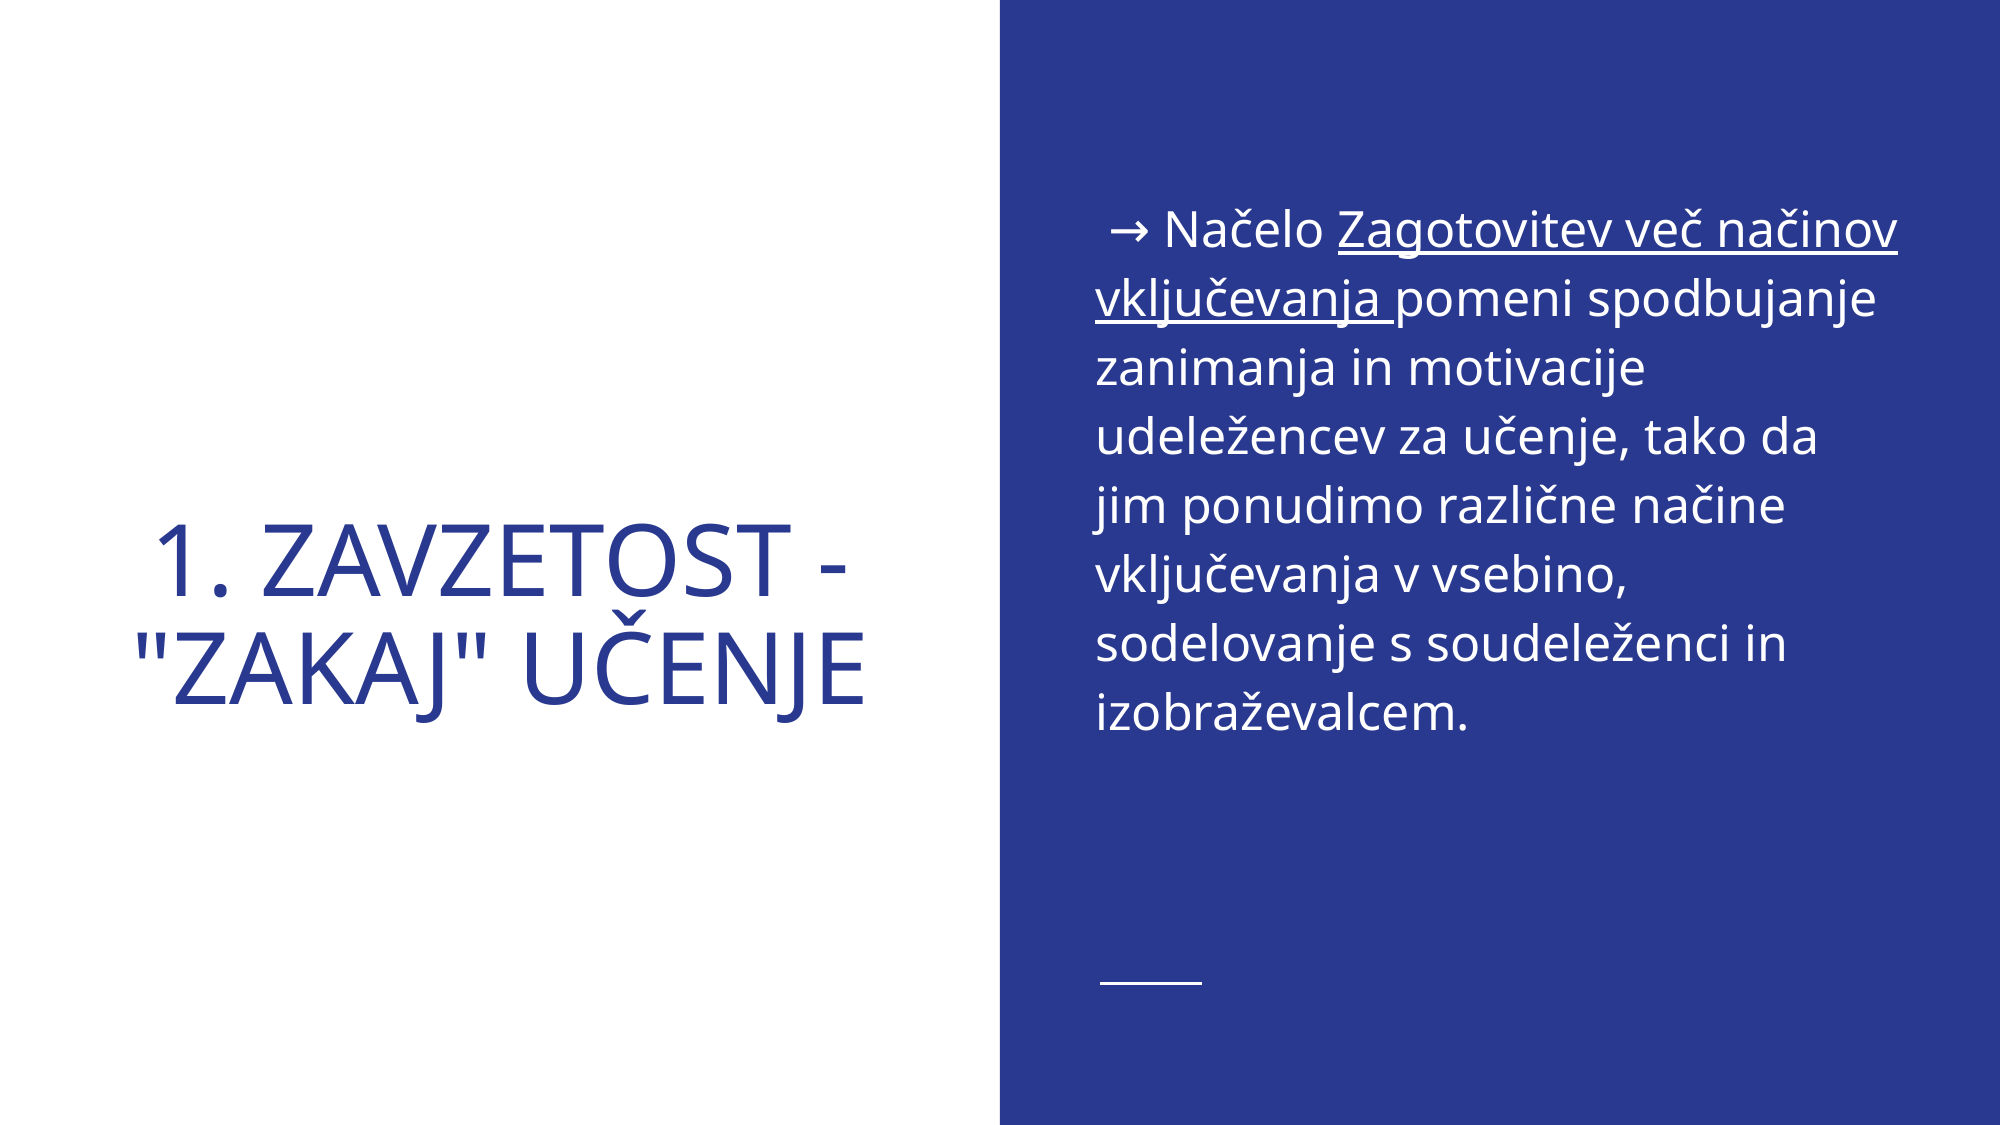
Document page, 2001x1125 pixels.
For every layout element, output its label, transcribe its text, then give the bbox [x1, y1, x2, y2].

list → Načelo Zagotovitev več načinov vključevanja pomeni spodbujanje zanimanja in motivacije udeležencev za učenje, tako da jim ponudimo različne načine vključevanja v vsebino, sodelovanje s soudeleženci in izobraževalcem. [1080, 158, 1920, 967]
title 1. ZAVZETOST - "ZAKAJ" UČENJE [58, 391, 943, 734]
